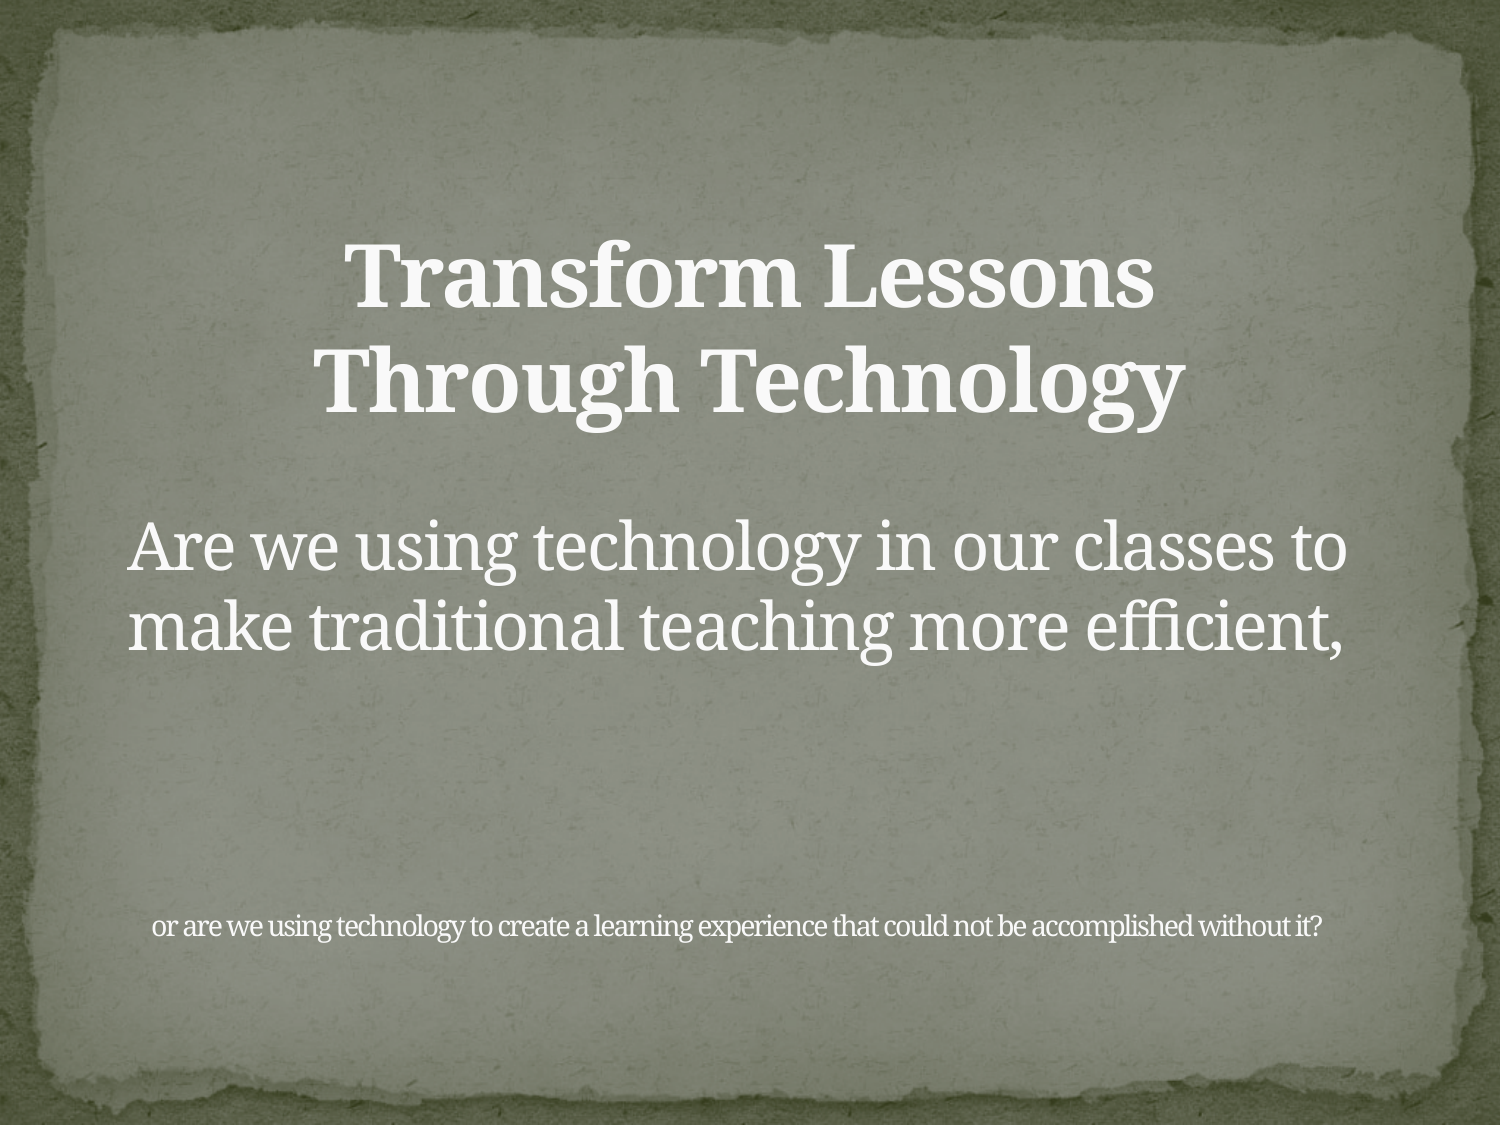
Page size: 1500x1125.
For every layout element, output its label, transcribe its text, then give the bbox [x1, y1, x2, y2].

title or are we using technology to create a learning experience that could not be accomplished without it? [62, 749, 1413, 950]
list [75, 249, 1425, 1000]
text_box Are we using technology in our classes to make traditional teaching more efficient, [112, 496, 1425, 671]
text_box Transform Lessons Through Technology [137, 212, 1363, 438]
